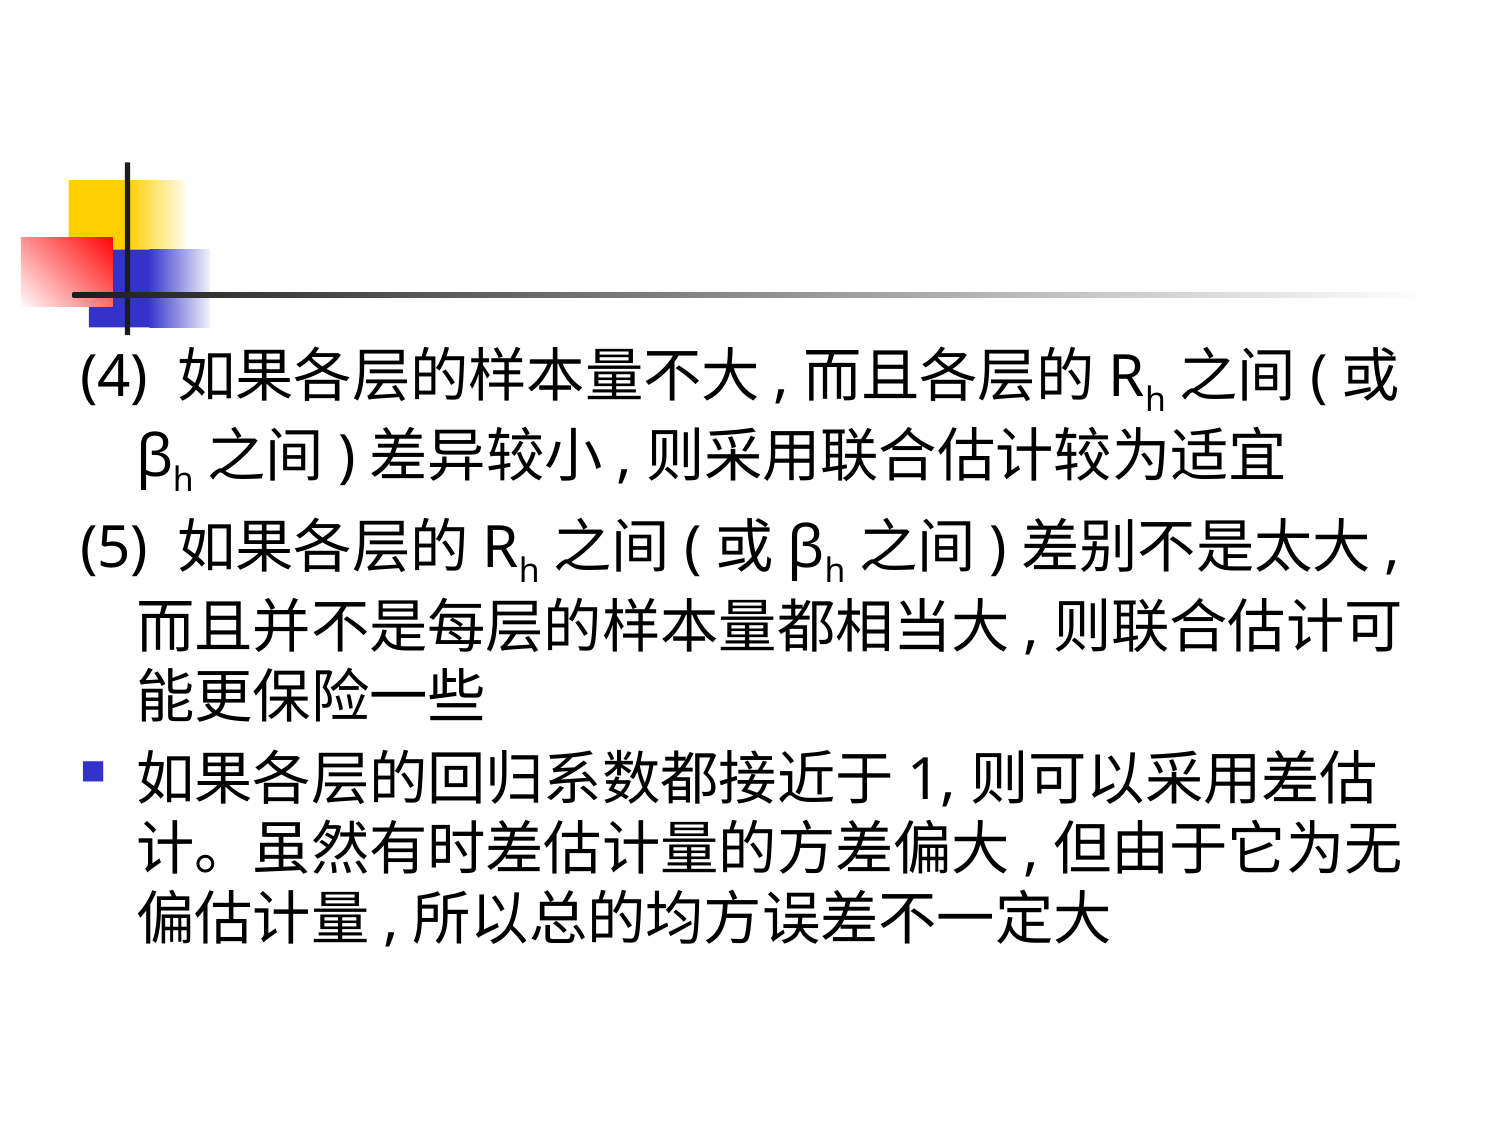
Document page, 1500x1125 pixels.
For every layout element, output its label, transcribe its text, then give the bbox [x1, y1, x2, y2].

list (4) 如果各层的样本量不大,而且各层的Rh之间(或βh之间)差异较小,则采用联合估计较为适宜 (5) 如果各层的Rh之间(或βh之间)差别不是太大,而且并不是每层的样本量都相当大,则联合估计可能更保险一些 如果各层的回归系数都接近于1,则可以采用差估计。虽然有时差估计量的方差偏大,但由于它为无偏估计量,所以总的均方误差不一定大 [64, 330, 1470, 1059]
